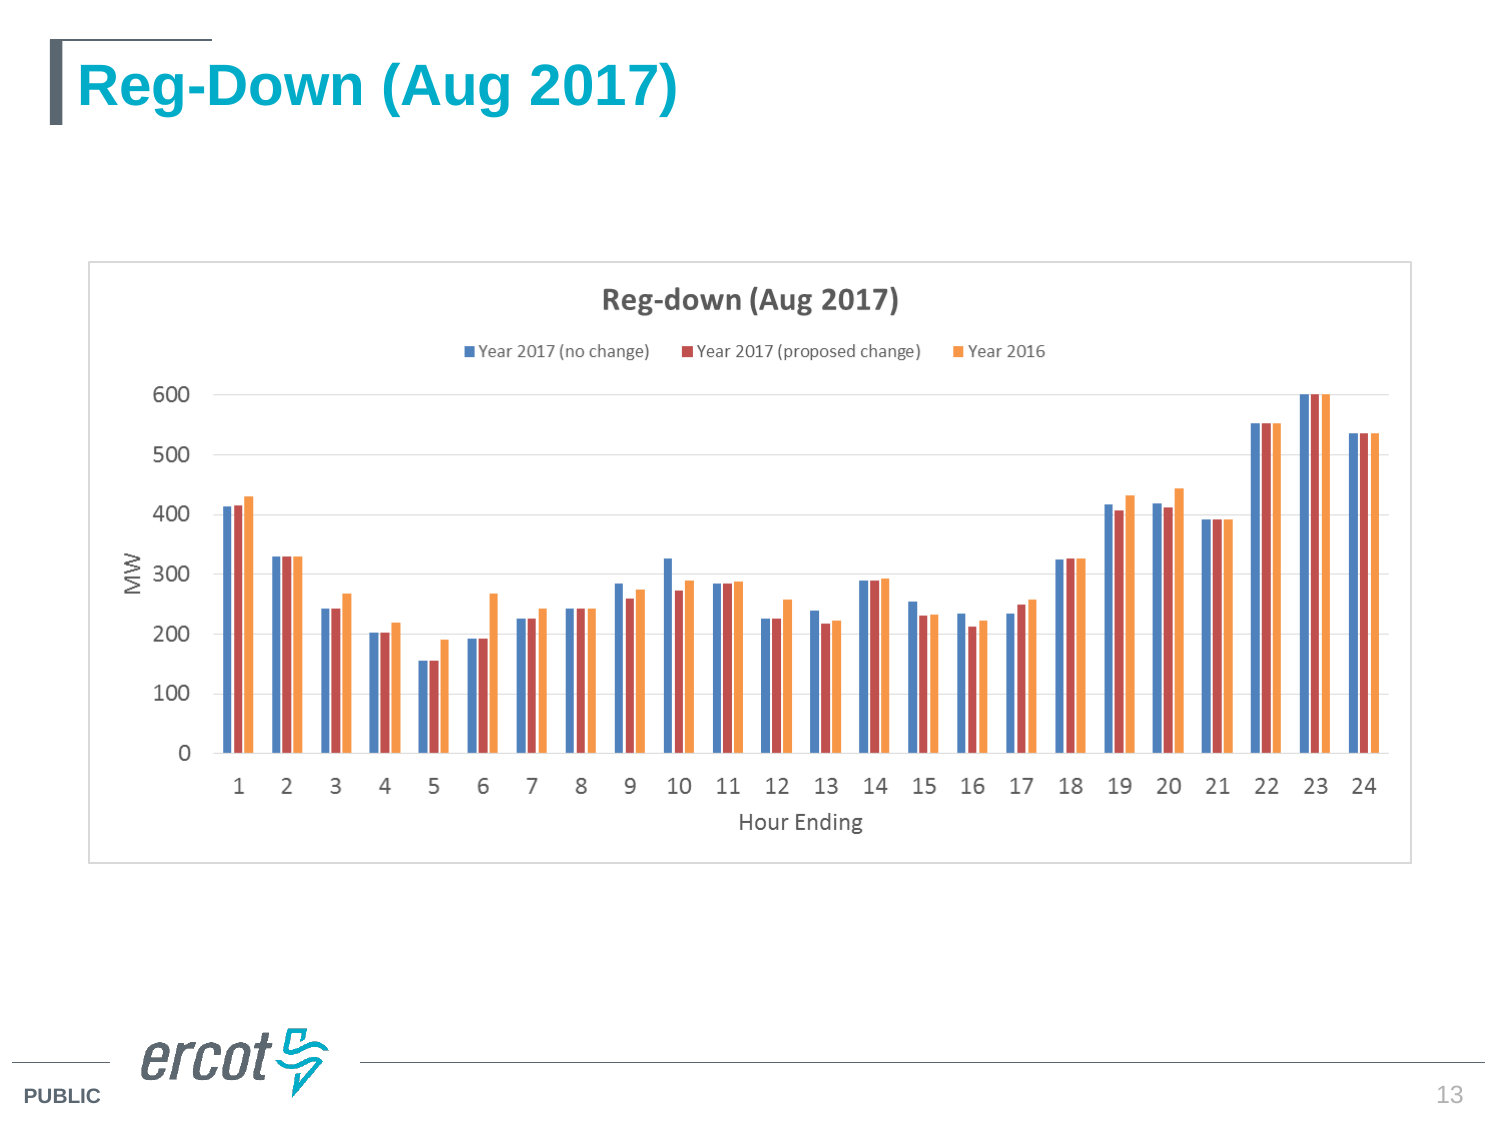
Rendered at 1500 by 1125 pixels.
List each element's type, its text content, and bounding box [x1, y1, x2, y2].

slide_number 13 [1412, 1076, 1488, 1112]
picture [137, 1024, 332, 1100]
title Reg-Down (Aug 2017) [62, 39, 1450, 228]
picture [88, 261, 1412, 864]
